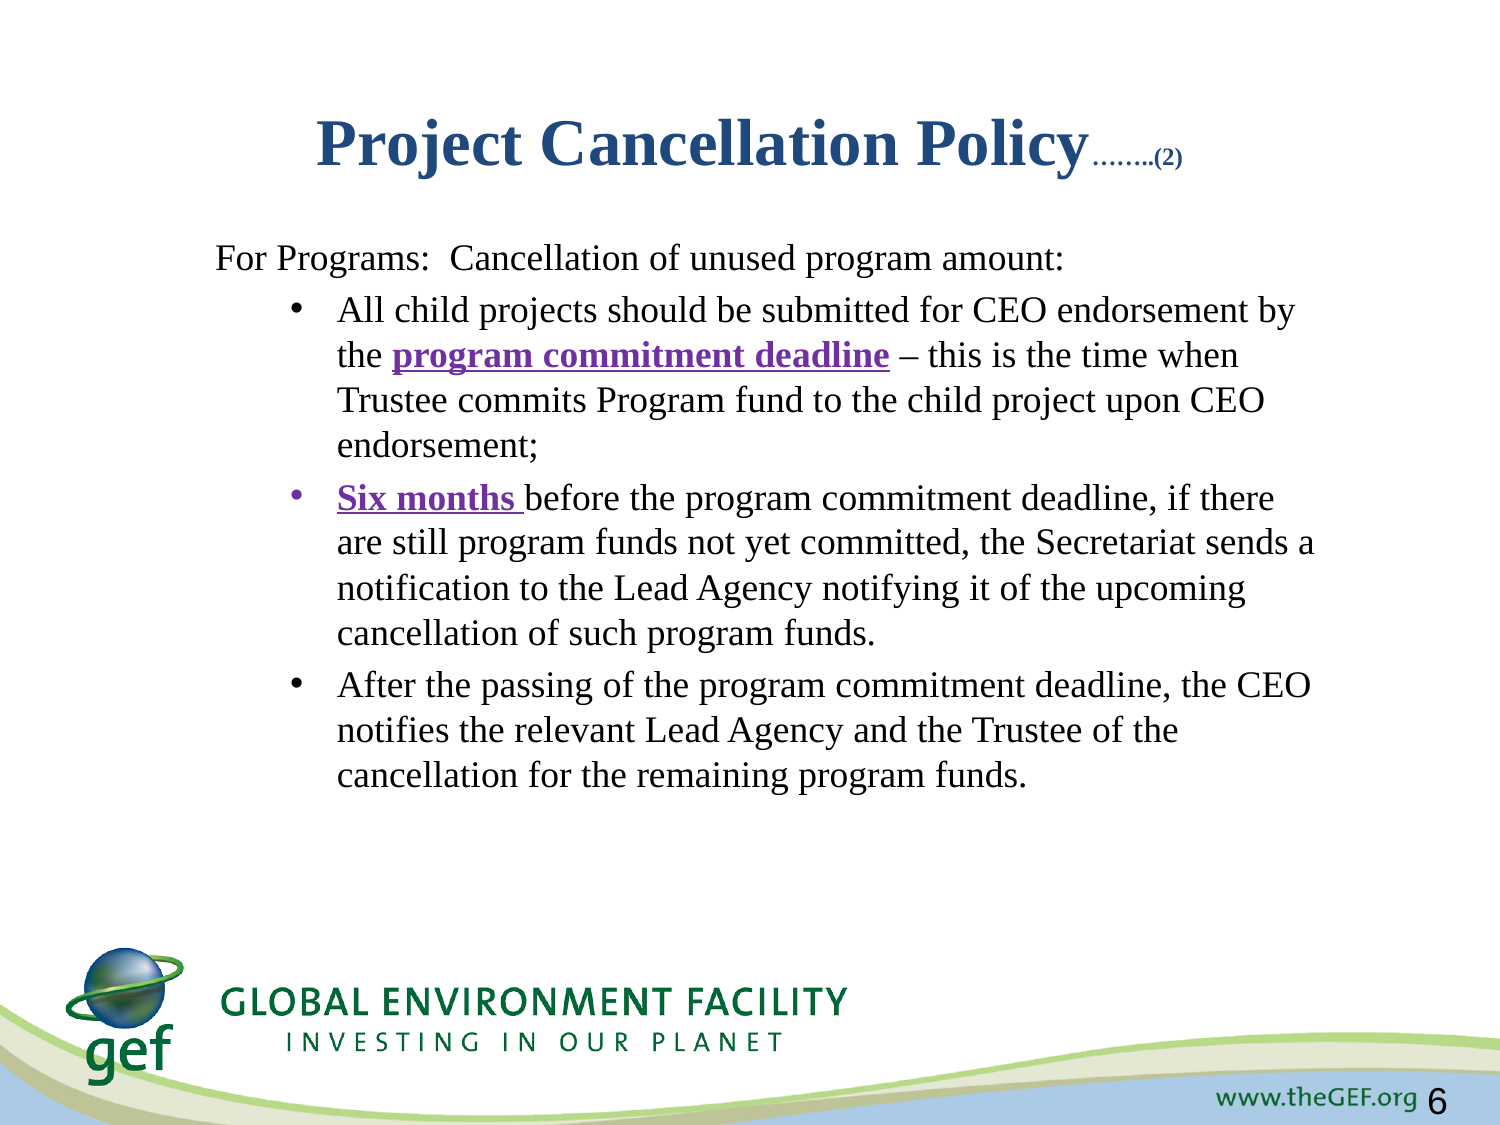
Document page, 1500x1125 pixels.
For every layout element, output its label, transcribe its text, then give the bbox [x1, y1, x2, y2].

title Project Cancellation Policy……..(2) [74, 44, 1426, 233]
list For Programs: Cancellation of unused program amount: All child projects should be submitted for CEO endorsement by the program commitment deadline – this is the time when Trustee commits Program fund to the child project upon CEO endorsement; Six months before the program commitment deadline, if there are still program funds not yet committed, the Secretariat sends a notification to the Lead Agency notifying it of the upcoming cancellation of such program funds. After the passing of the program commitment deadline, the CEO notifies the relevant Lead Agency and the Trustee of the cancellation for the remaining program funds. [199, 224, 1338, 863]
picture [0, 920, 1500, 1125]
